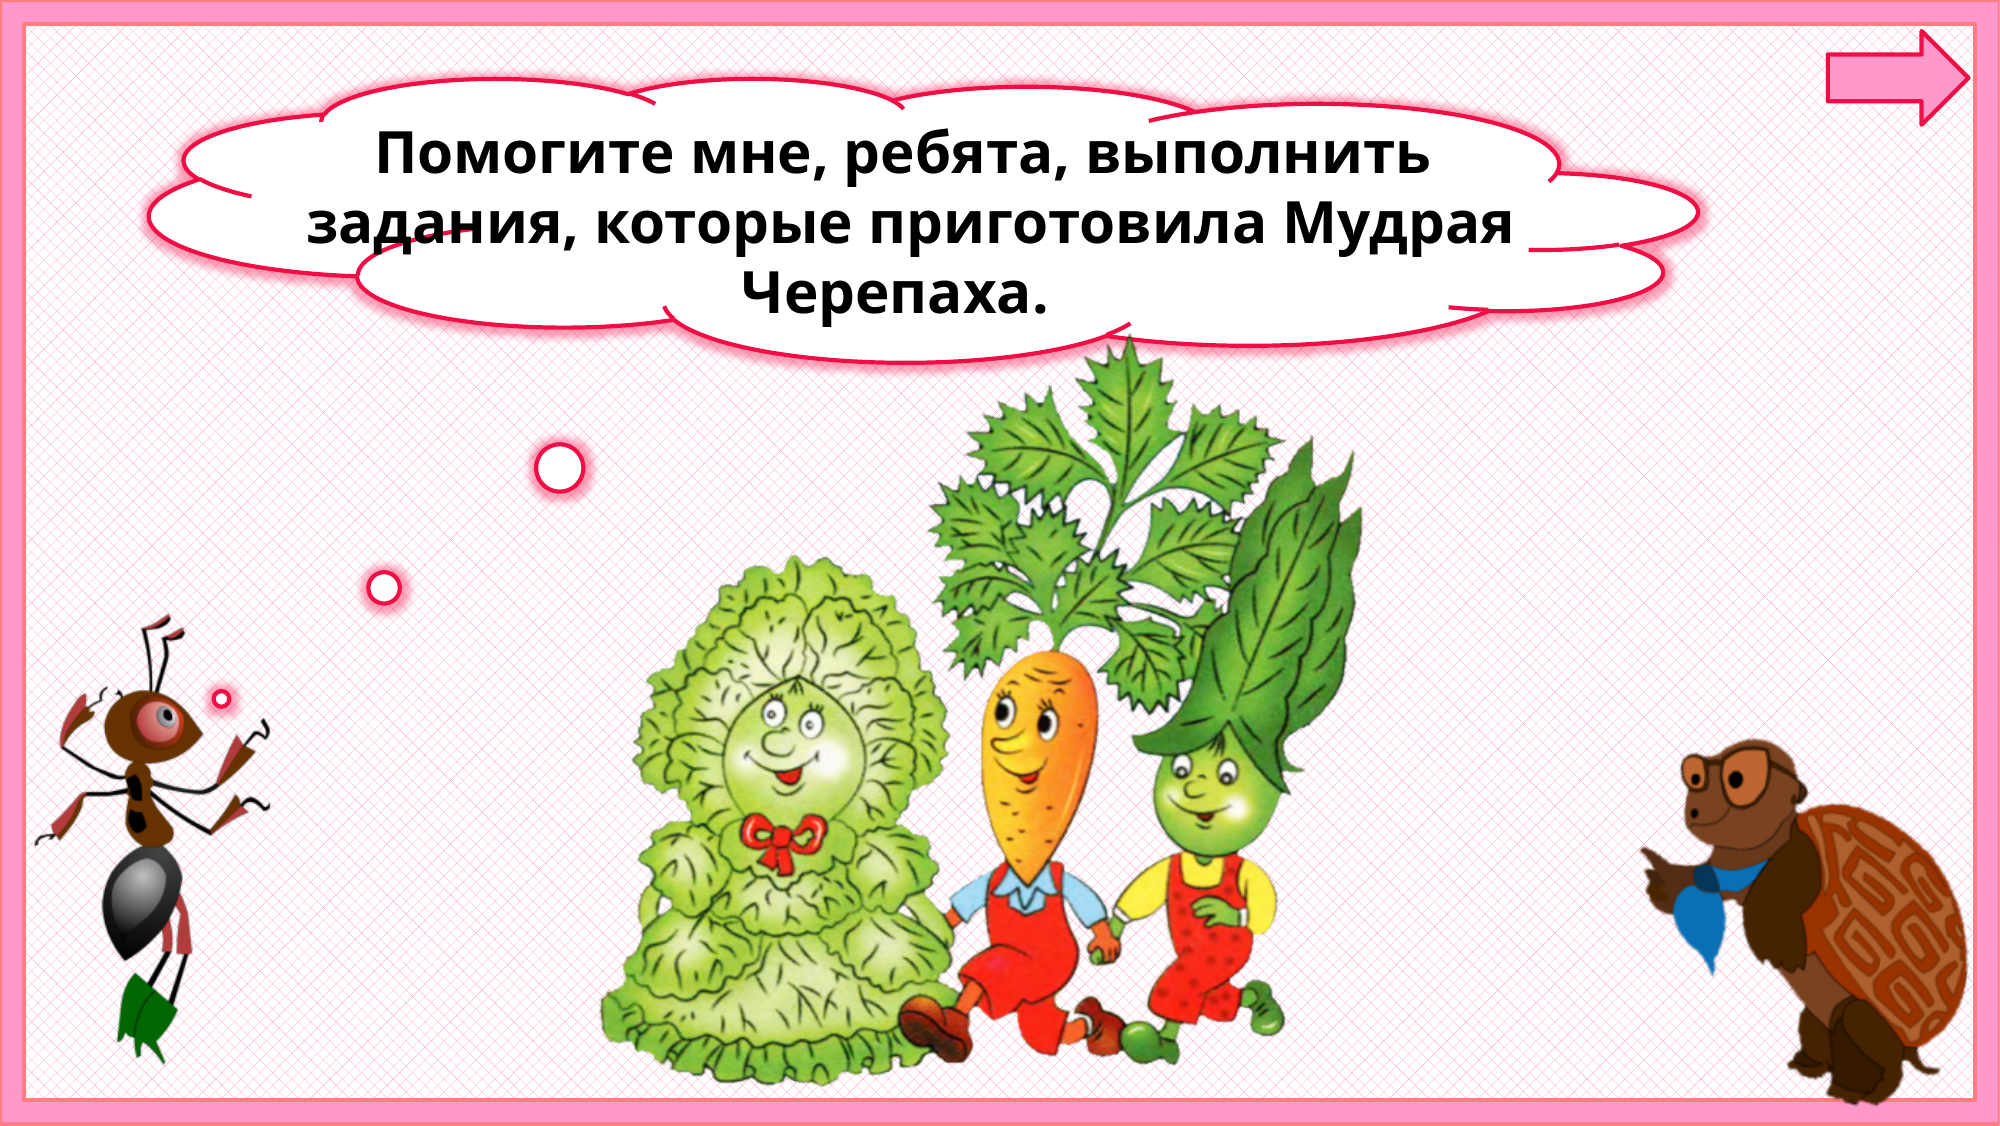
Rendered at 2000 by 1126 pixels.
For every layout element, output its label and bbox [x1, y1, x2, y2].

picture [586, 320, 1368, 1091]
text_box [1825, 29, 1971, 127]
text_box [149, 77, 1698, 363]
picture [1601, 625, 2000, 1126]
picture [0, 577, 339, 1082]
